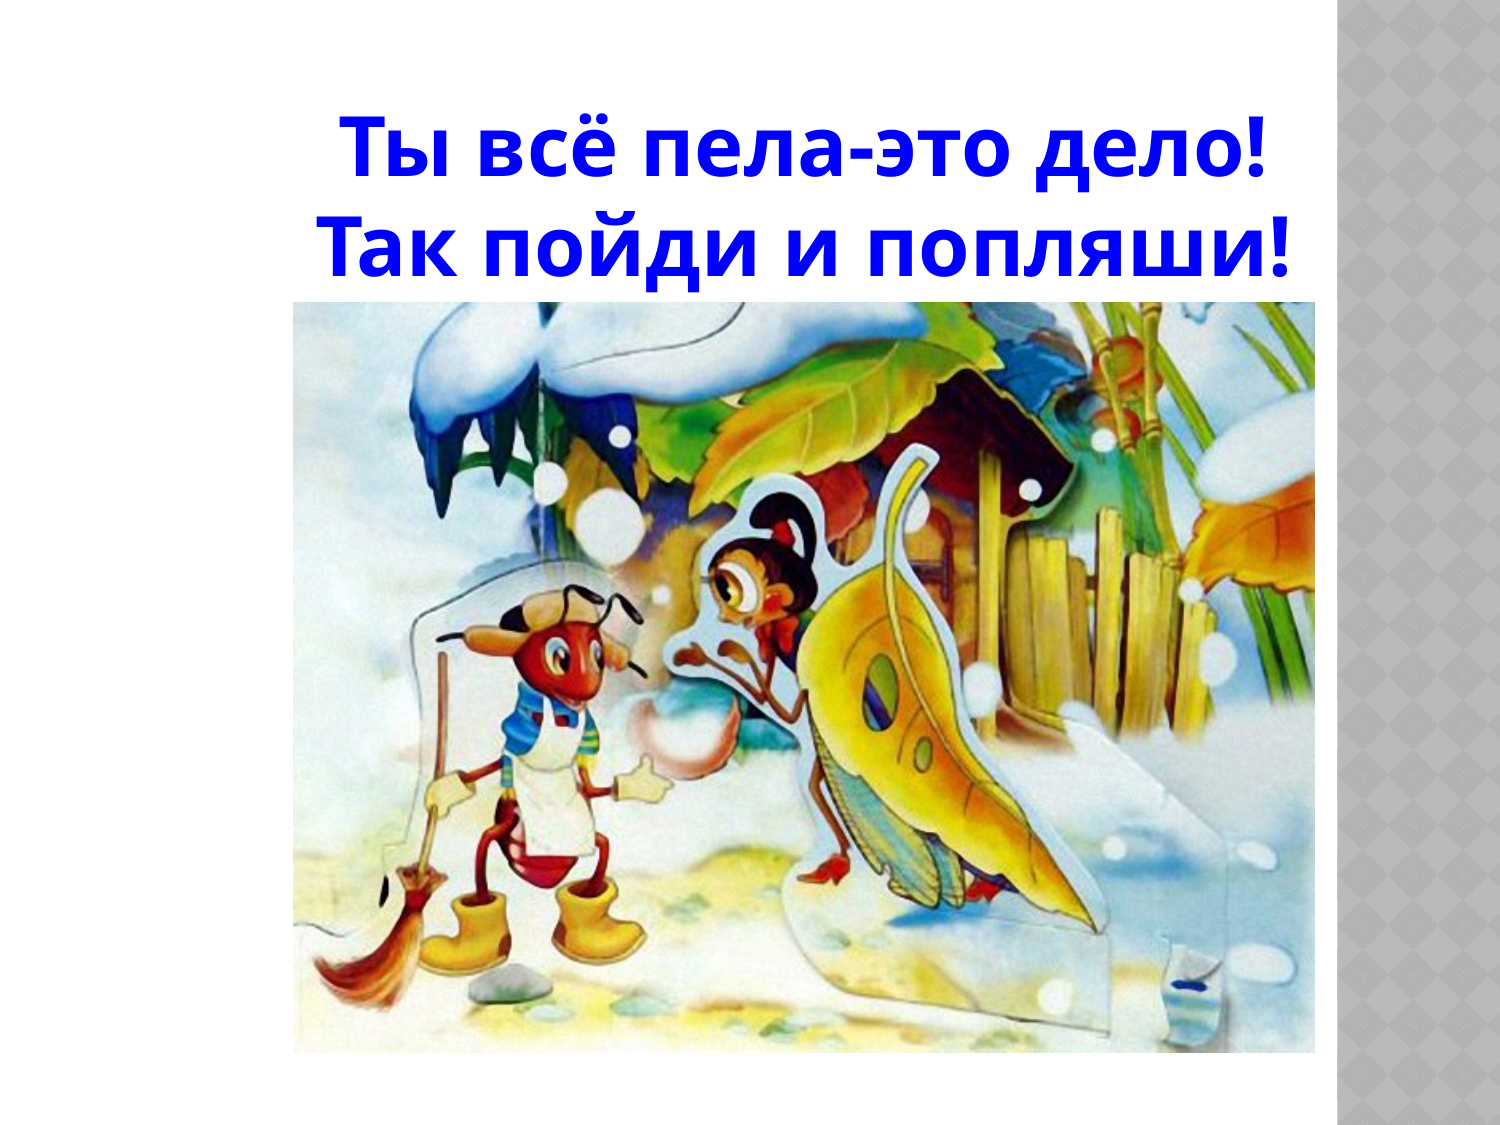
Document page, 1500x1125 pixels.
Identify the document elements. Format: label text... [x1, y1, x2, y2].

text_box Ты всё пела-это дело! Так пойди и попляши! [253, 85, 1354, 301]
picture [293, 302, 1315, 1053]
